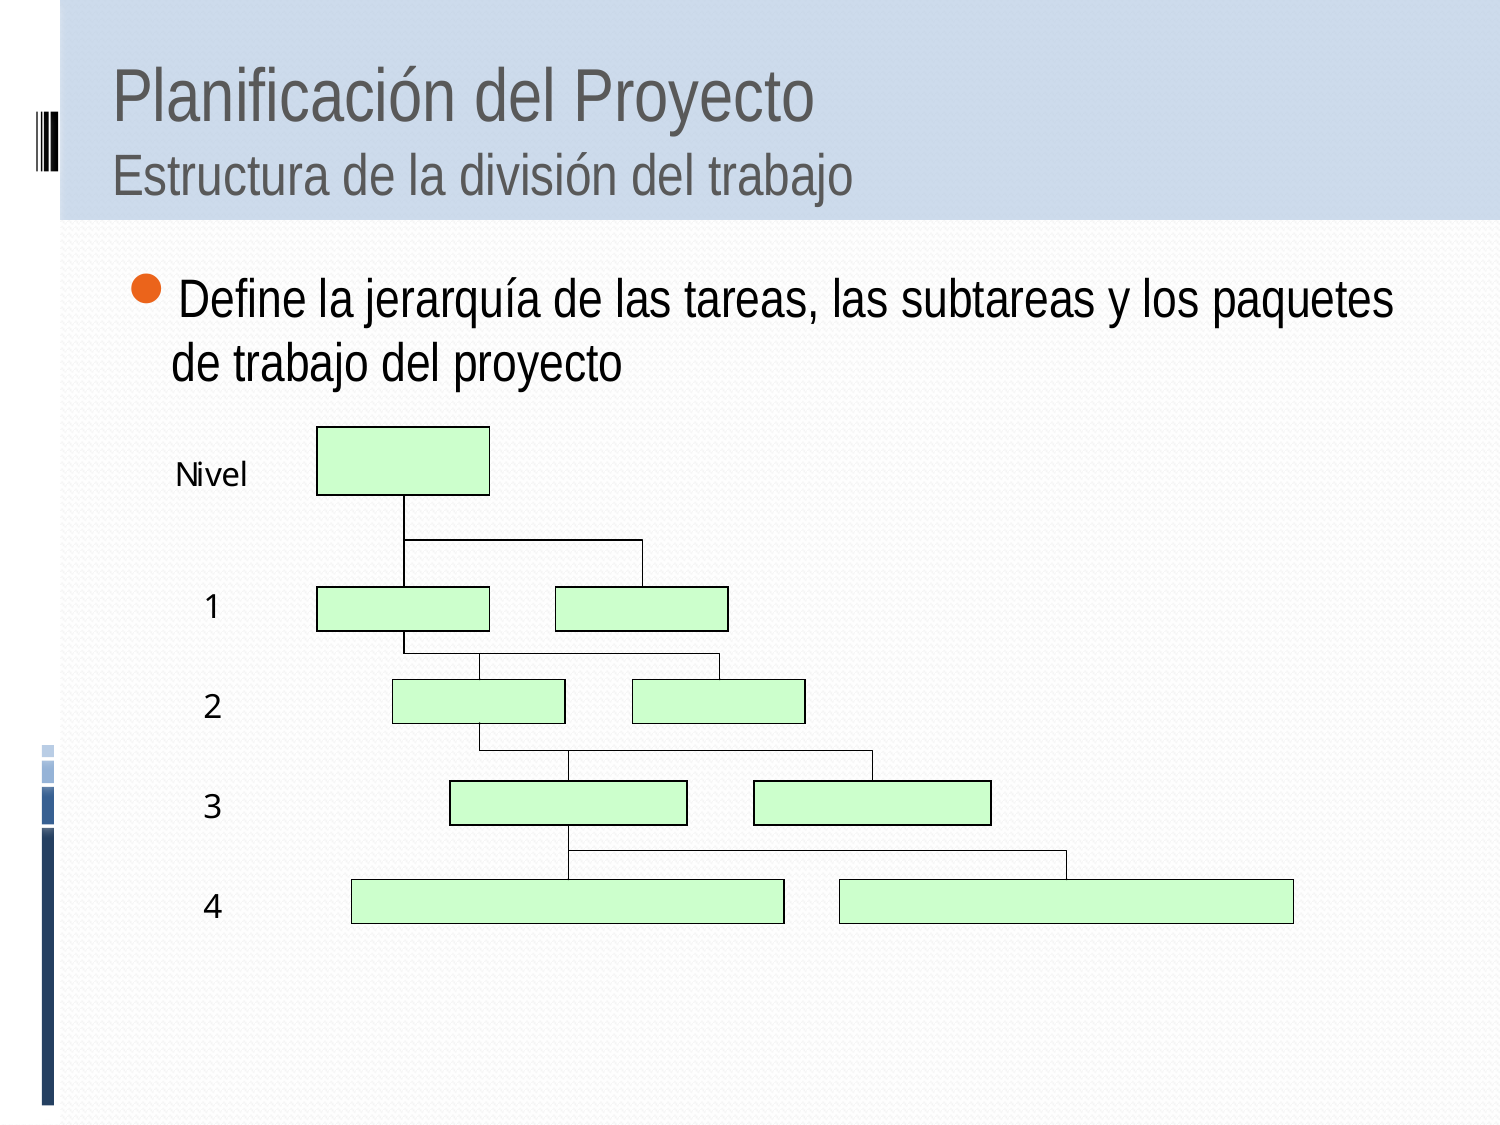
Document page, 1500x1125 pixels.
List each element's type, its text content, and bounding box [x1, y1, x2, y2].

title Planificación del Proyecto Estructura de la división del trabajo [111, 18, 1436, 207]
text_box a [153, 410, 1321, 984]
picture [159, 408, 1316, 973]
list Define la jerarquía de las tareas, las subtareas y los paquetes de trabajo del proyecto [111, 255, 1436, 1038]
